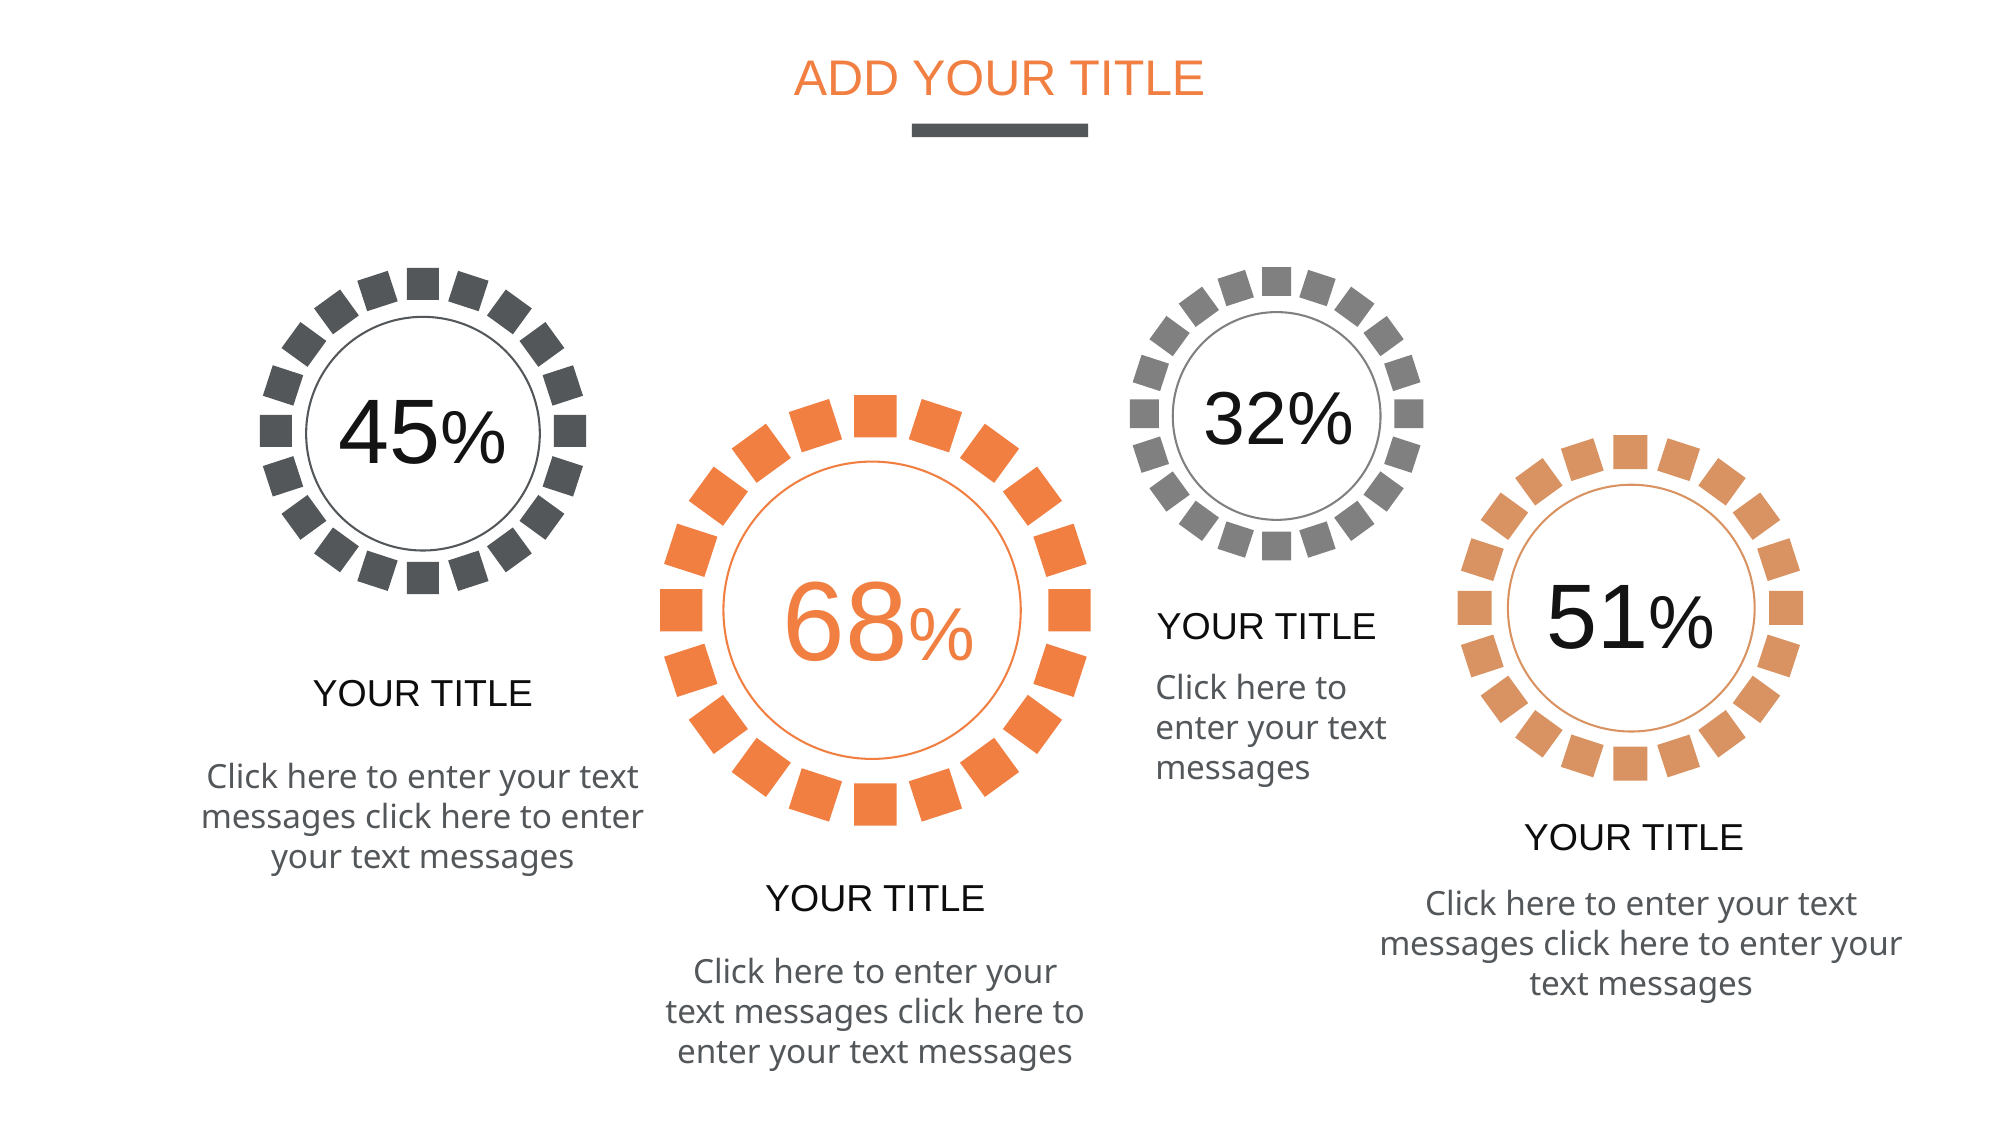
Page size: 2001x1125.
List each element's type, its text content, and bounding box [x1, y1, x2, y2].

text_box YOUR TITLE [1141, 594, 1392, 655]
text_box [1129, 266, 1424, 561]
text_box YOUR TITLE [750, 866, 1001, 927]
text_box Click here to enter your text messages [1140, 658, 1448, 794]
text_box YOUR TITLE [1509, 805, 1760, 865]
text_box YOUR TITLE [297, 661, 548, 722]
text_box Click here to enter your text messages click here to enter your text messages [645, 943, 1106, 1078]
text_box Click here to enter your text messages click here to enter your text messages [1354, 875, 1929, 1010]
text_box Click here to enter your text messages click here to enter your text messages [184, 748, 661, 883]
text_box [259, 267, 587, 595]
text_box ADD YOUR TITLE [779, 37, 1221, 113]
text_box [910, 121, 1090, 139]
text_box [659, 394, 1091, 826]
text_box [1457, 434, 1804, 781]
